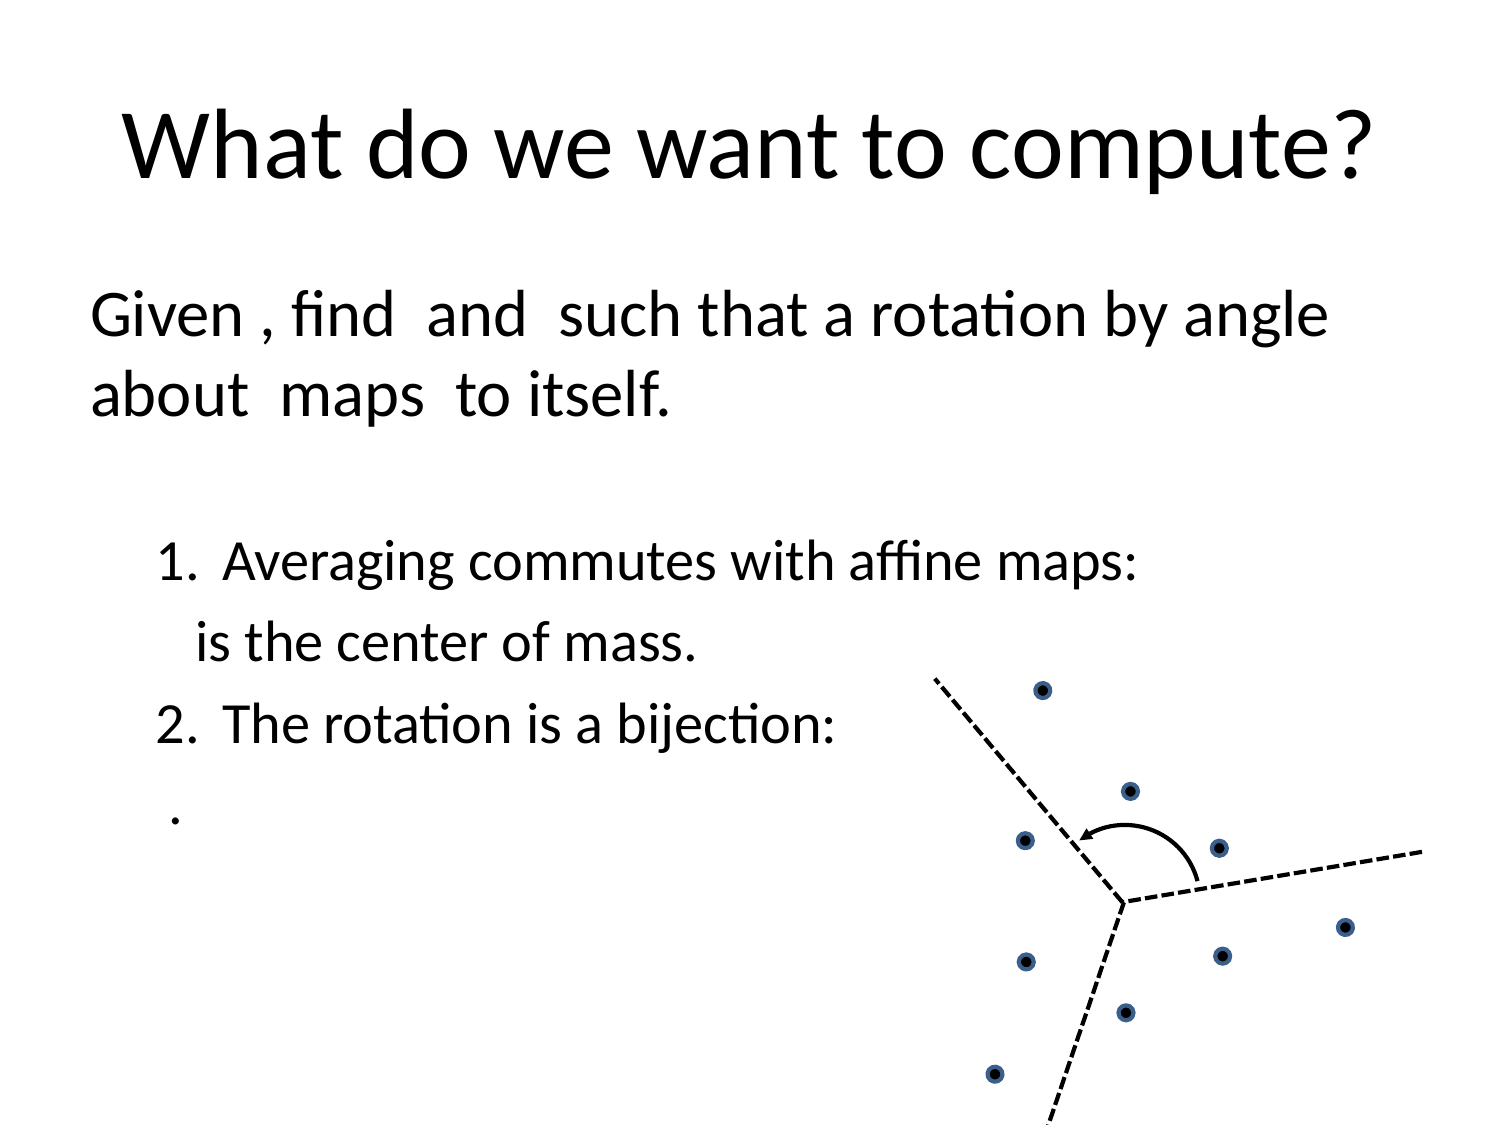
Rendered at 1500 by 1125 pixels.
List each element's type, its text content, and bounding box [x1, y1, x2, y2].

title What do we want to compute? [75, 45, 1425, 233]
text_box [830, 717, 1324, 1125]
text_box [1017, 783, 1231, 1021]
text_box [987, 682, 1354, 1082]
